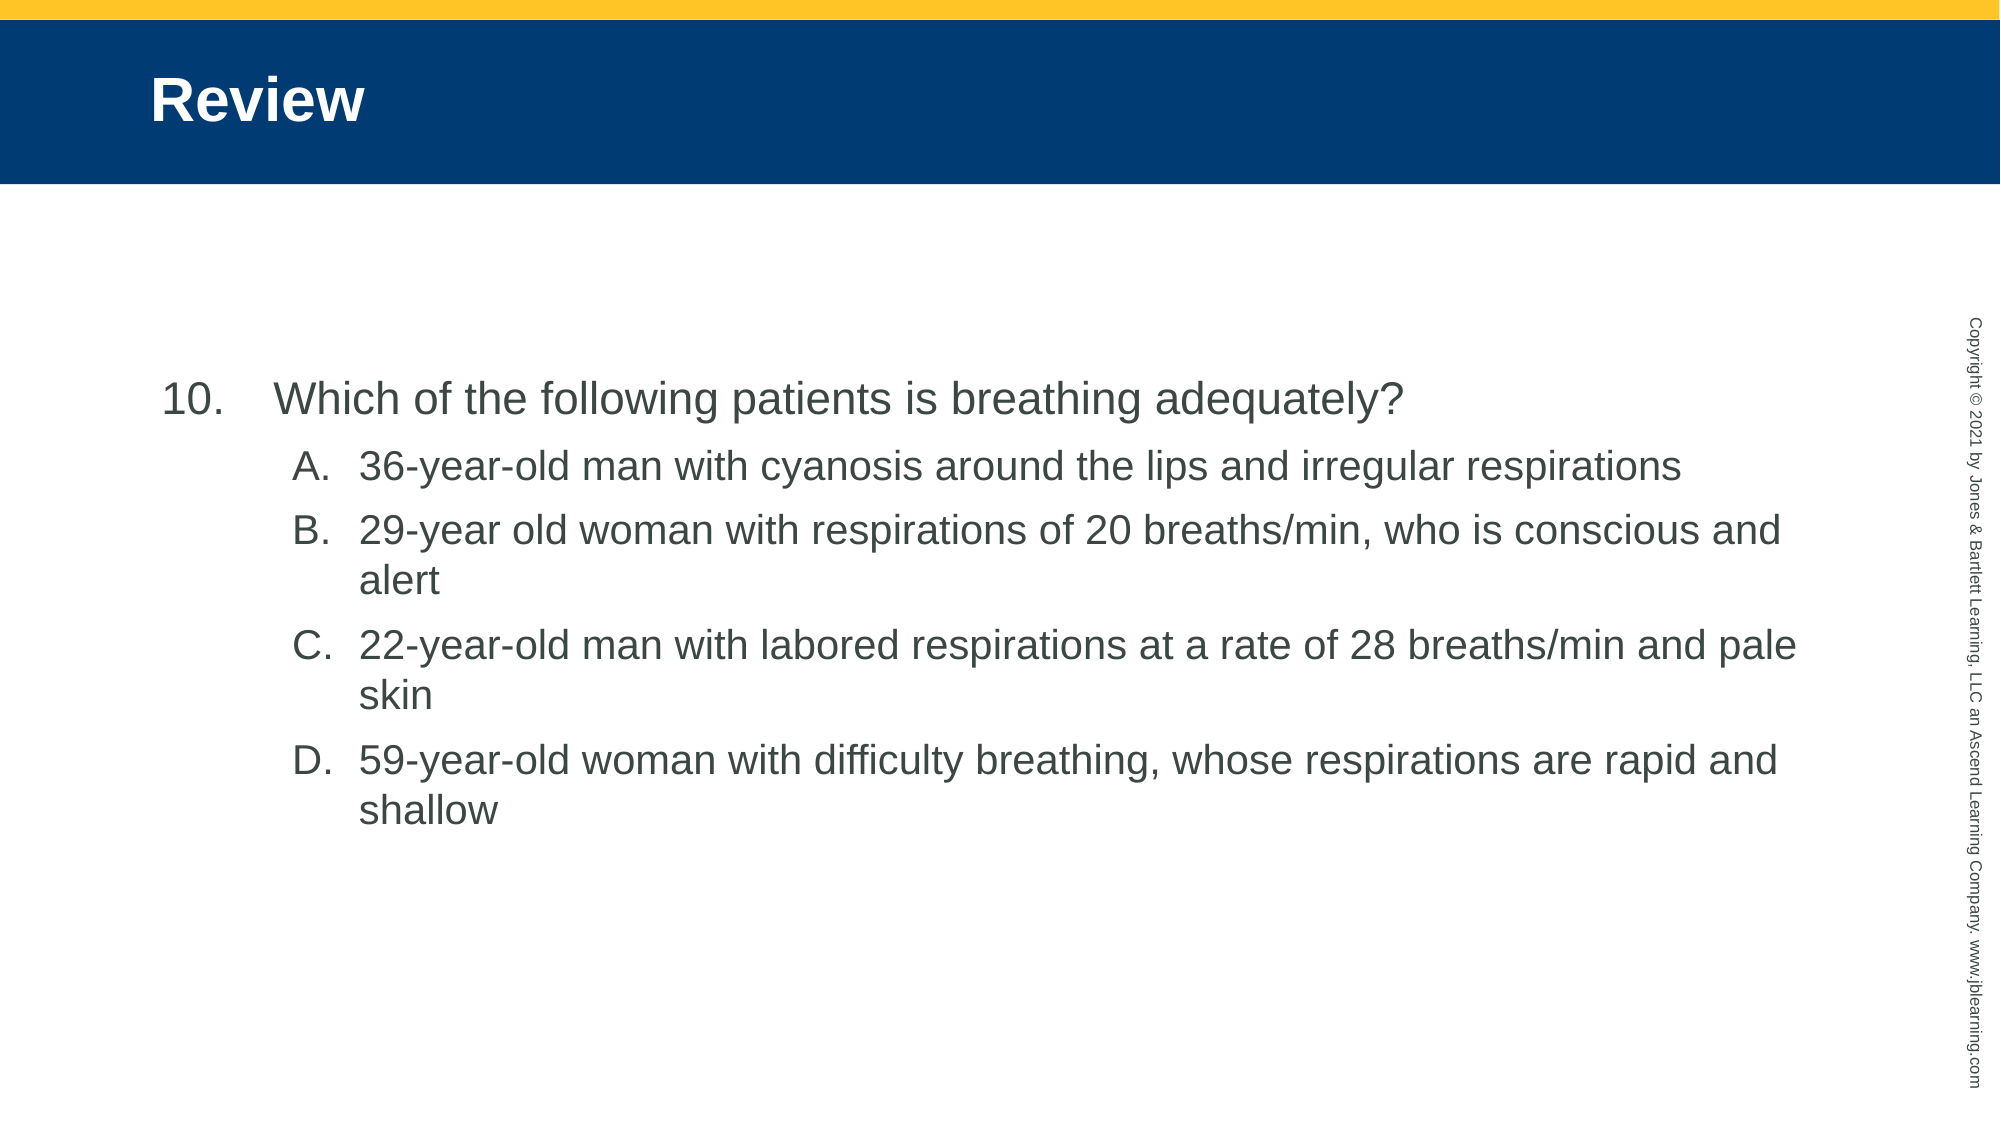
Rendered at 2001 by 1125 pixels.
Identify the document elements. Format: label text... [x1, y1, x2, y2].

title Review [0, 19, 2000, 185]
list Which of the following patients is breathing adequately? 36-year-old man with cyanosis around the lips and irregular respirations 29-year old woman with respirations of 20 breaths/min, who is conscious and alert 22-year-old man with labored respirations at a rate of 28 breaths/min and pale skin 59-year-old woman with difficulty breathing, whose respirations are rapid and shallow [146, 361, 1859, 1016]
